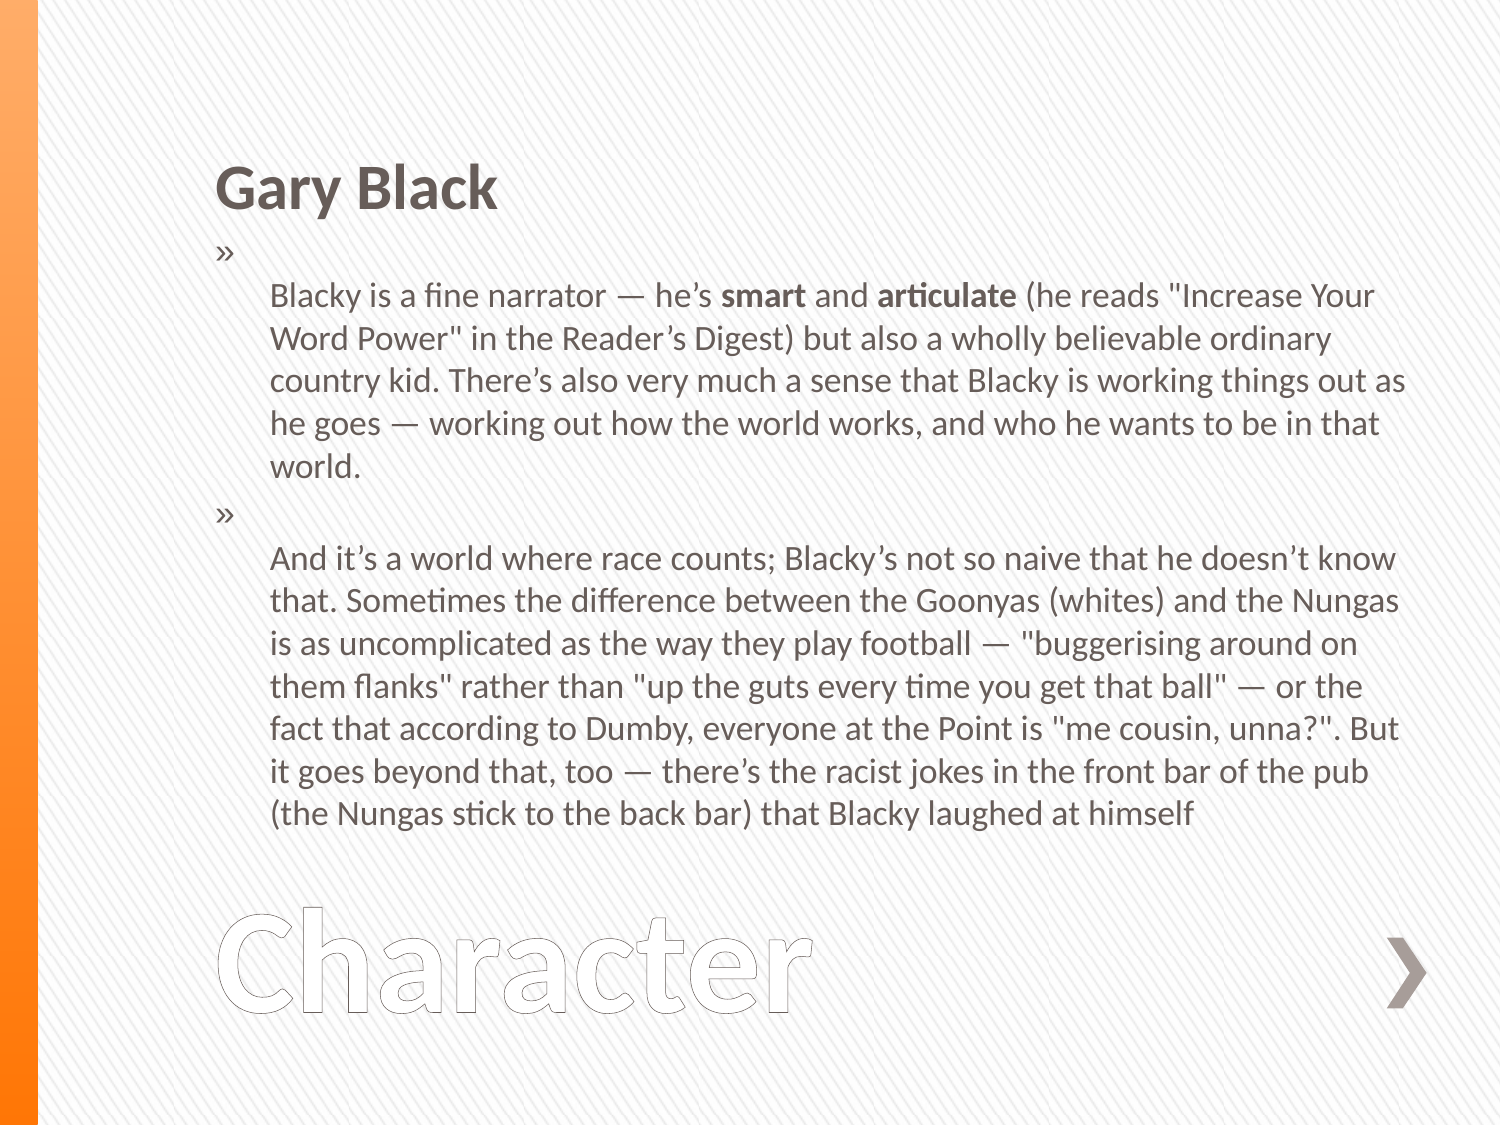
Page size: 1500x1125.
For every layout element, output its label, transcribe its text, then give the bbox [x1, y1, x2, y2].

title Character [200, 863, 1388, 1050]
list Gary Black Blacky is a fine narrator — he’s smart and articulate (he reads "Increase Your Word Power" in the Reader’s Digest) but also a wholly believable ordinary country kid. There’s also very much a sense that Blacky is working things out as he goes — working out how the world works, and who he wants to be in that world. And it’s a world where race counts; Blacky’s not so naive that he doesn’t know that. Sometimes the difference between the Goonyas (whites) and the Nungas is as uncomplicated as the way they play football — "buggerising around on them flanks" rather than "up the guts every time you get that ball" — or the fact that according to Dumby, everyone at the Point is "me cousin, unna?". But it goes beyond that, too — there’s the racist jokes in the front bar of the pub (the Nungas stick to the back bar) that Blacky laughed at himself [200, 137, 1425, 863]
